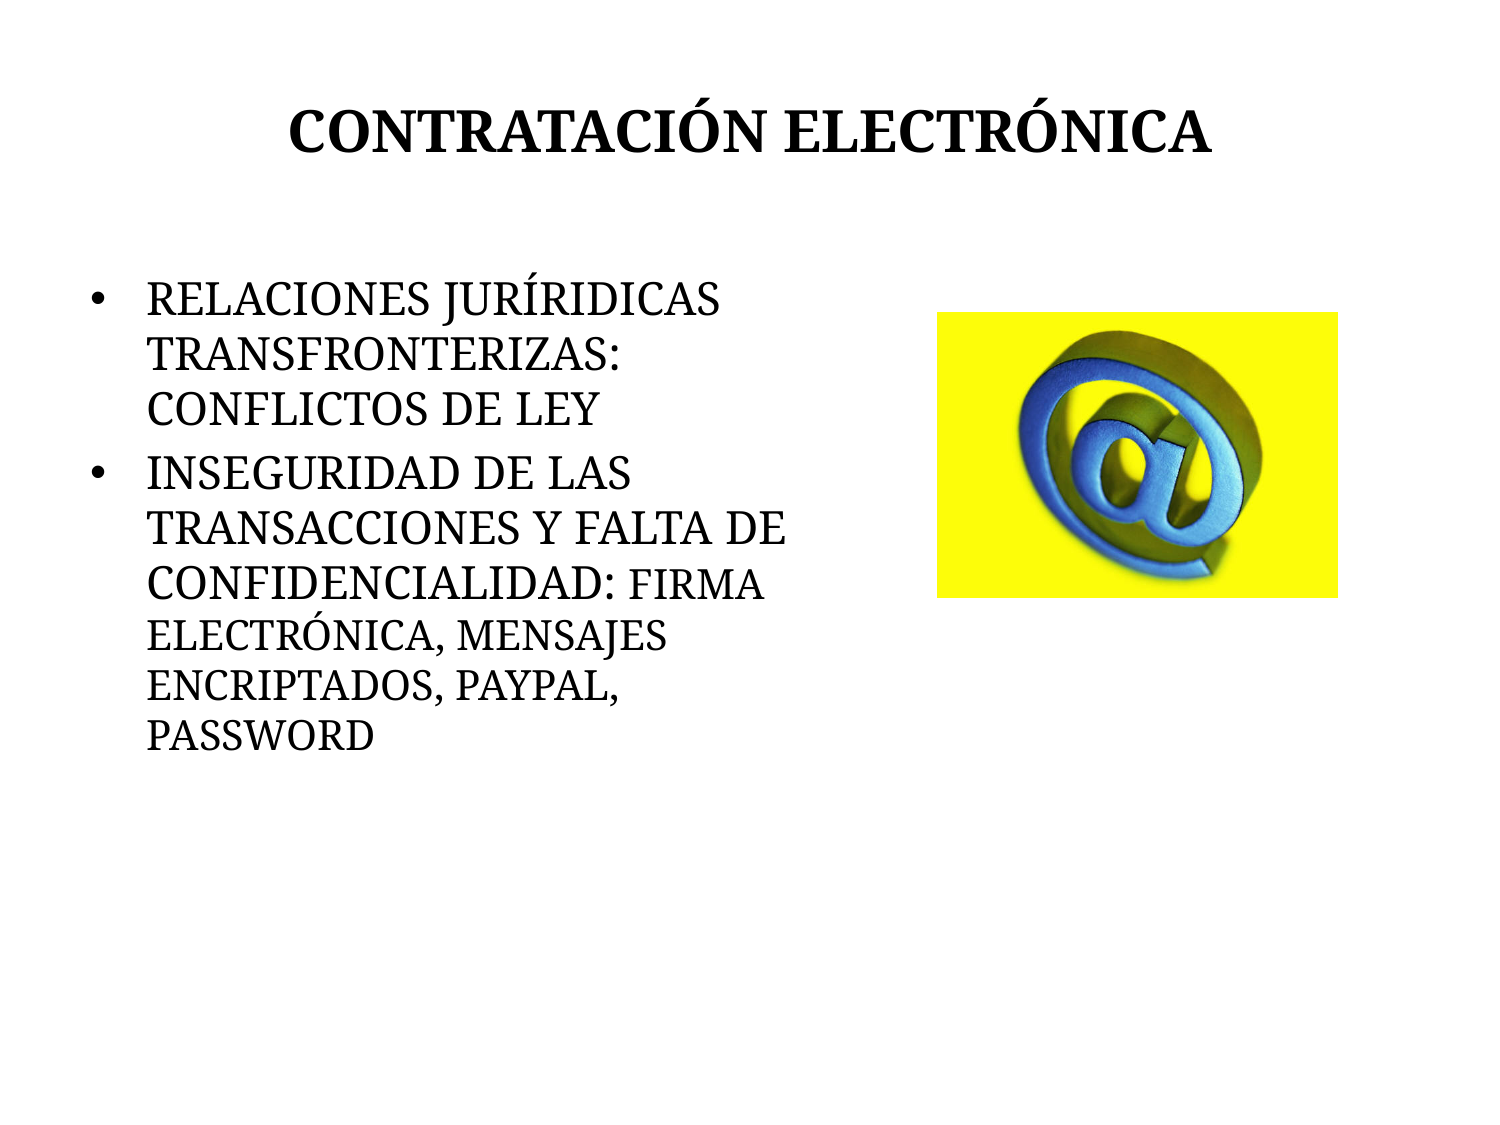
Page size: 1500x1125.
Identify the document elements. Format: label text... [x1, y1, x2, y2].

picture [937, 312, 1338, 599]
title CONTRATACIÓN ELECTRÓNICA [75, 45, 1425, 213]
list RELACIONES JURÍRIDICAS TRANSFRONTERIZAS: CONFLICTOS DE LEY INSEGURIDAD DE LAS TRANSACCIONES Y FALTA DE CONFIDENCIALIDAD: FIRMA ELECTRÓNICA, MENSAJES ENCRIPTADOS, PAYPAL, PASSWORD [75, 262, 863, 1005]
